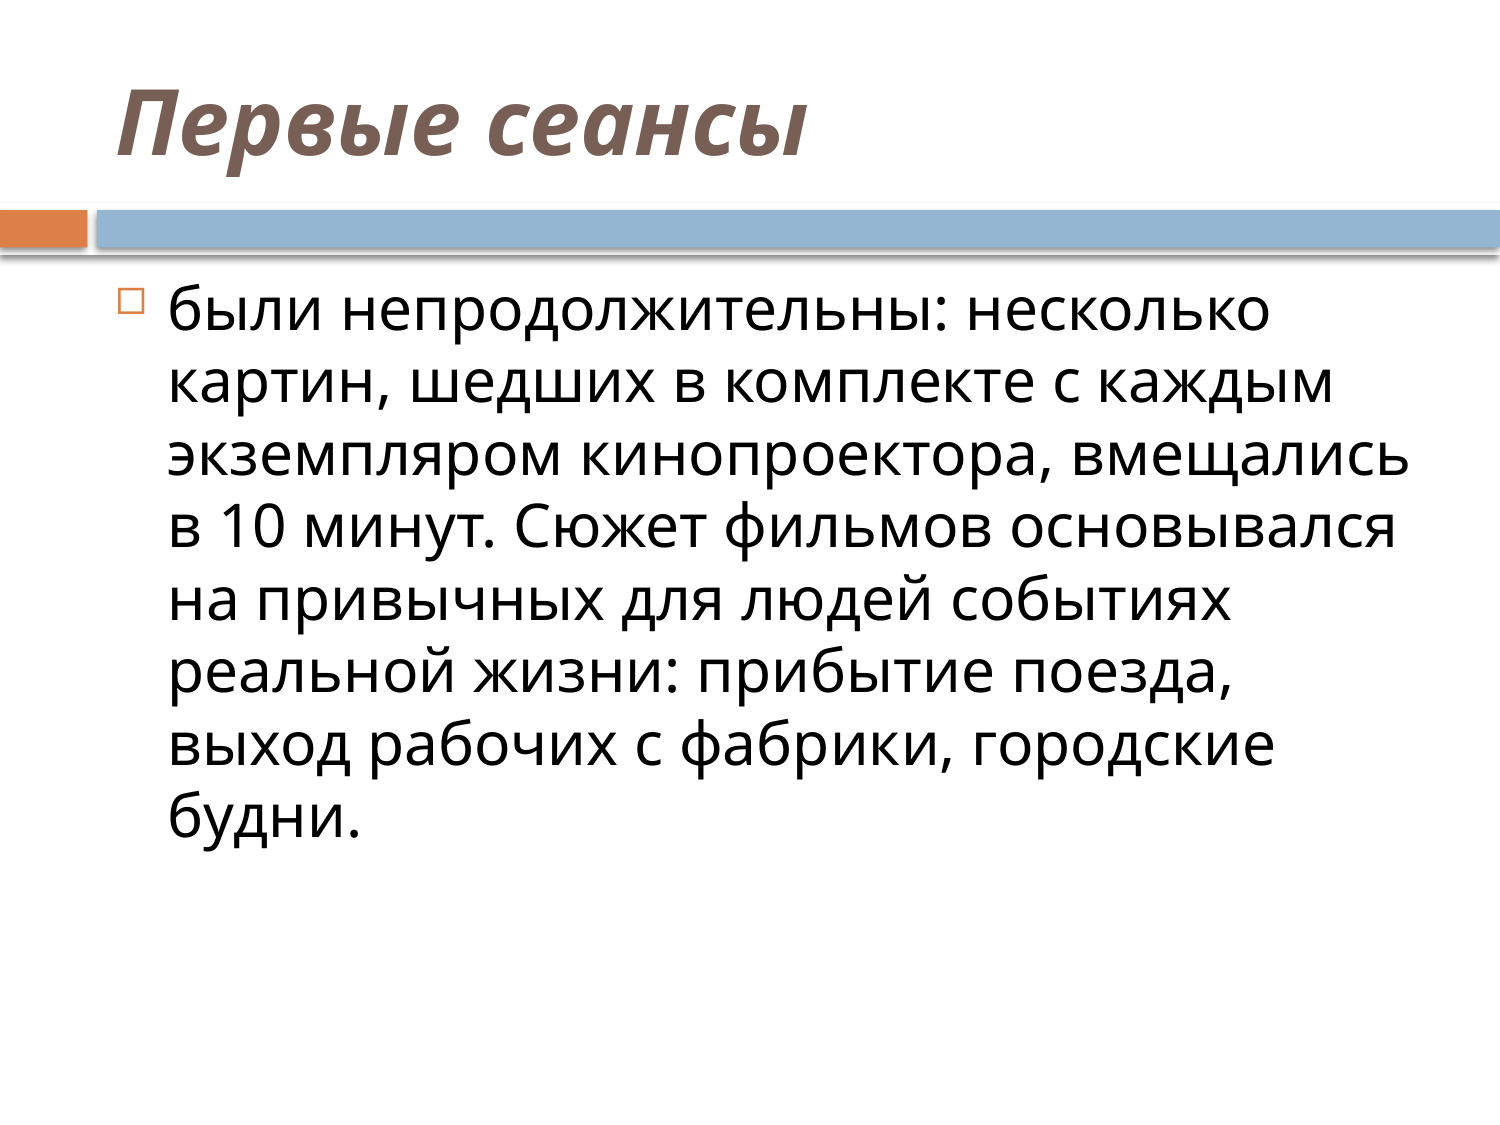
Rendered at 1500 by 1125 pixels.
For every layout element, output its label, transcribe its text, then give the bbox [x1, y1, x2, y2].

title Первые сеансы [100, 37, 1438, 200]
list были непродолжительны: несколько картин, шедших в комплекте с каждым экземпляром кинопроектора, вмещались в 10 минут. Сюжет фильмов основывался на привычных для людей событиях реальной жизни: прибытие поезда, выход рабочих с фабрики, городские будни. [100, 262, 1438, 1000]
